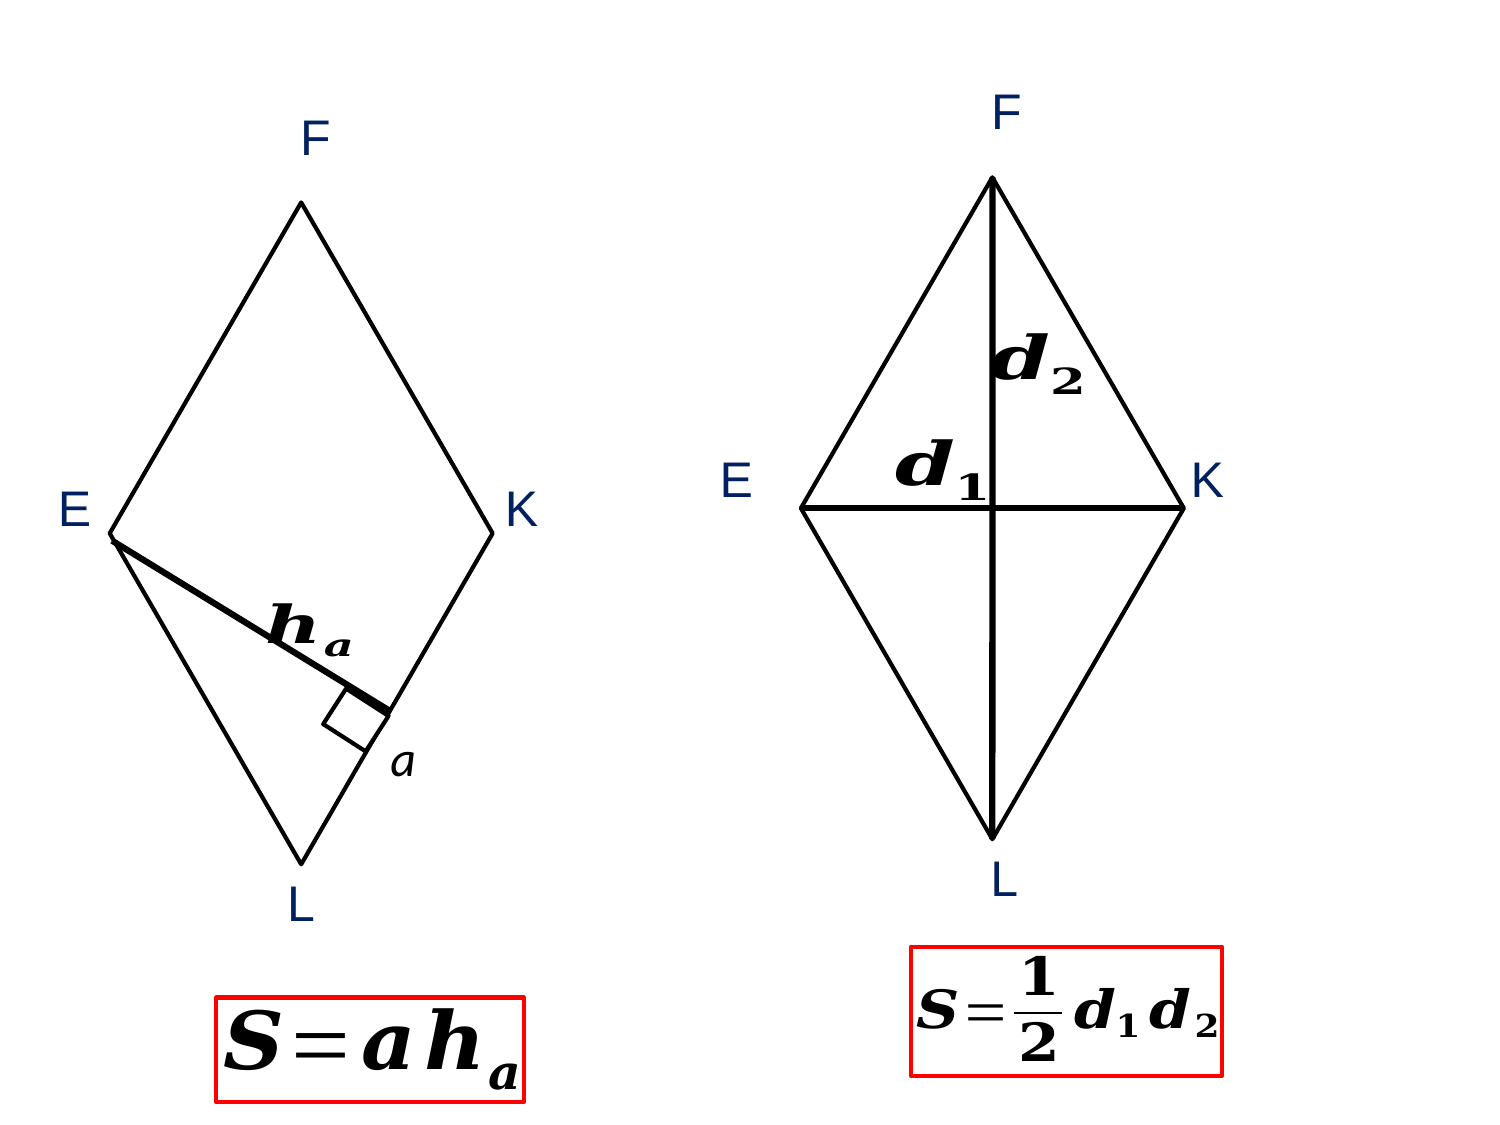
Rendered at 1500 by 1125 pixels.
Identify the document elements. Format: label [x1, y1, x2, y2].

text_box [704, 72, 1240, 916]
text_box [42, 97, 554, 941]
text_box [111, 540, 392, 712]
